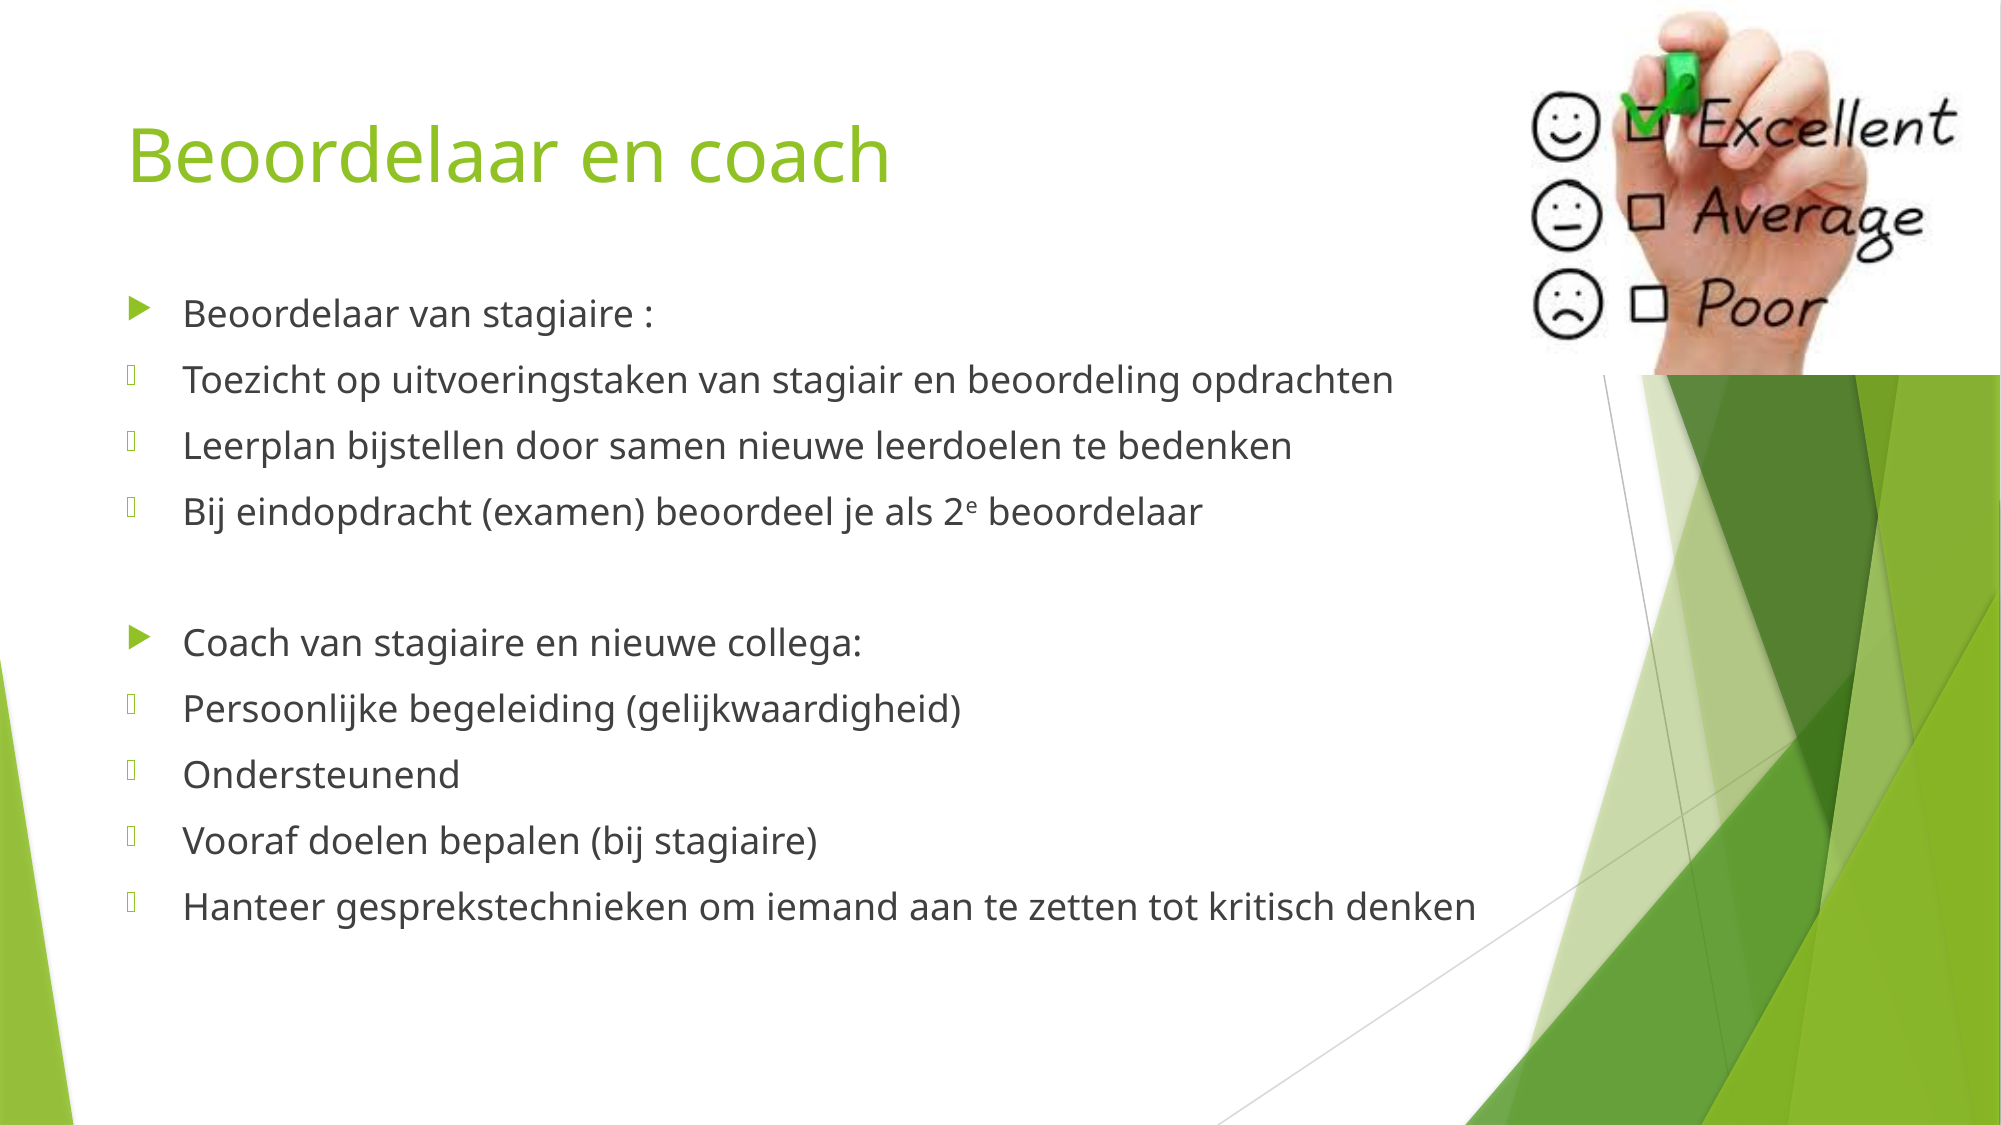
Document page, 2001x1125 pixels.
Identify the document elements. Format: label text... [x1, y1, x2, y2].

picture [1501, 0, 2000, 376]
list Beoordelaar van stagiaire : Toezicht op uitvoeringstaken van stagiair en beoordeling opdrachten Leerplan bijstellen door samen nieuwe leerdoelen te bedenken Bij eindopdracht (examen) beoordeel je als 2e beoordelaar Coach van stagiaire en nieuwe collega: Persoonlijke begeleiding (gelijkwaardigheid) Ondersteunend Vooraf doelen bepalen (bij stagiaire) Hanteer gesprekstechnieken om iemand aan te zetten tot kritisch denken [111, 282, 1522, 1045]
title Beoordelaar en coach [111, 99, 1496, 282]
